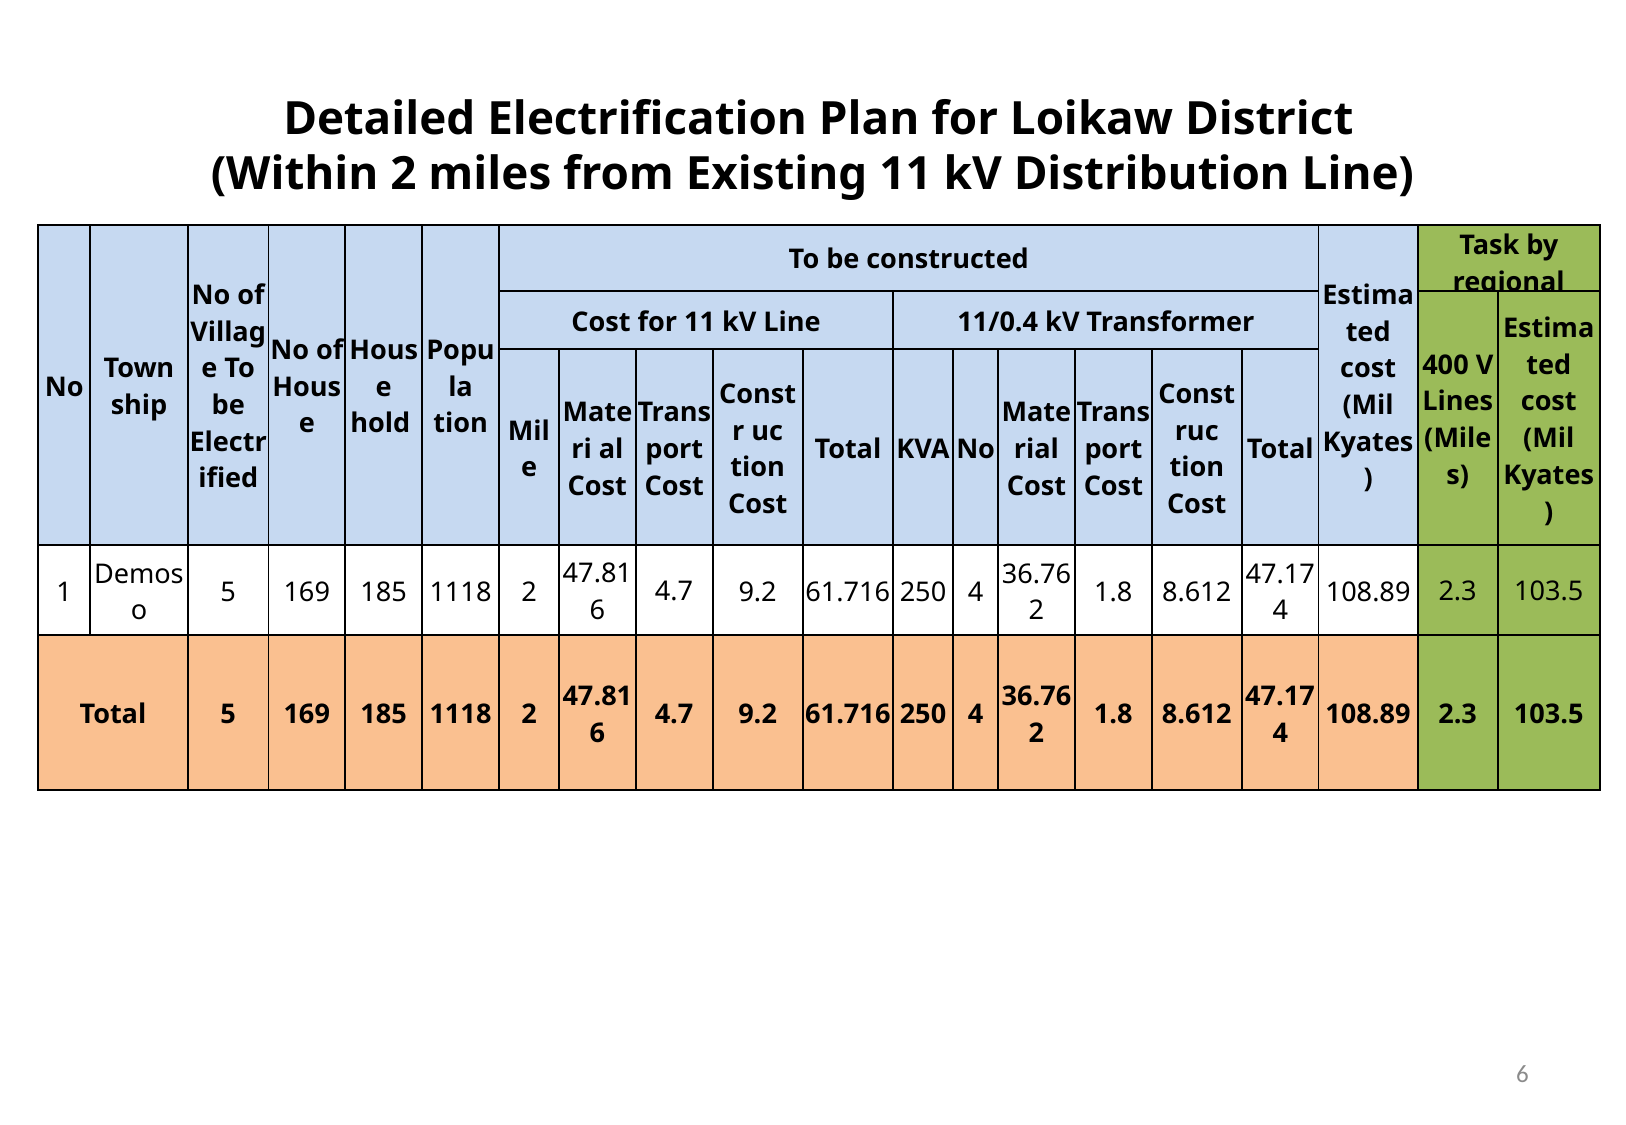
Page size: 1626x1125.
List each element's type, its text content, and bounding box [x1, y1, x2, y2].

table_cell Total [804, 350, 892, 544]
table_cell Material Cost [999, 350, 1074, 544]
table_cell Demoso [91, 546, 187, 634]
table_cell 2 [500, 546, 558, 634]
table_cell 2.3 [1419, 546, 1497, 634]
table_cell 8.612 [1153, 636, 1241, 789]
table_cell No [954, 350, 997, 544]
table_cell Construc tion Cost [1153, 350, 1241, 544]
table_cell 4.7 [637, 636, 712, 789]
table_cell 36.762 [999, 546, 1074, 634]
table_cell 108.89 [1319, 546, 1417, 634]
table_cell 61.716 [804, 636, 892, 789]
table_cell 1118 [423, 546, 498, 634]
table_cell 1.8 [1076, 636, 1151, 789]
table_cell Cost for 11 kV Line [500, 292, 892, 348]
table_cell 9.2 [714, 636, 802, 789]
table_cell 400 V Lines (Miles) [1419, 292, 1497, 544]
table_cell 8.612 [1153, 546, 1241, 634]
table_cell 169 [269, 546, 344, 634]
table_cell Materi al Cost [560, 350, 635, 544]
table_cell 5 [189, 546, 268, 634]
table_cell Transport Cost [637, 350, 712, 544]
table_header No [39, 226, 89, 544]
table_cell 1.8 [1076, 546, 1151, 634]
table_cell 36.762 [999, 636, 1074, 789]
table_cell 2.3 [1419, 636, 1497, 789]
table_cell Mile [500, 350, 558, 544]
table_cell Estimated cost (Mil Kyates) [1499, 292, 1599, 544]
table_header Town ship [91, 226, 187, 544]
table_cell 47.174 [1243, 546, 1318, 634]
table_header Popula tion [423, 226, 498, 544]
table_header House hold [346, 226, 421, 544]
table_header To be constructed [500, 226, 1318, 290]
text_box Detailed Electrification Plan for Loikaw District (Within 2 miles from Existing 11 kV Distribution Line) [50, 81, 1575, 207]
table_header Estimated cost (Mil Kyates) [1319, 226, 1417, 544]
table_cell 169 [269, 636, 344, 789]
table_cell 250 [894, 636, 952, 789]
table_cell 4.7 [637, 546, 712, 634]
table_header Task by regional [1419, 226, 1599, 290]
table_cell 5 [189, 636, 268, 789]
table_cell 47.816 [560, 546, 635, 634]
table_cell 47.816 [560, 636, 635, 789]
table_cell 185 [346, 546, 421, 634]
table_cell Total [1243, 350, 1318, 544]
table_cell 11/0.4 kV Transformer [894, 292, 1318, 348]
table_cell 103.5 [1499, 546, 1599, 634]
table_cell Constr uc tion Cost [714, 350, 802, 544]
table_cell 103.5 [1499, 636, 1599, 789]
table_cell 1118 [423, 636, 498, 789]
table_cell 1 [39, 546, 89, 634]
table_cell 9.2 [714, 546, 802, 634]
table_cell 4 [954, 636, 997, 789]
slide_number 6 [1164, 1042, 1544, 1103]
table_cell 185 [346, 636, 421, 789]
table_cell 61.716 [804, 546, 892, 634]
table_cell 2 [500, 636, 558, 789]
table_cell 47.174 [1243, 636, 1318, 789]
table_header No of House [269, 226, 344, 544]
table_header No of Village To be Electrified [189, 226, 268, 544]
table_cell 4 [954, 546, 997, 634]
table_cell 108.89 [1319, 636, 1417, 789]
table_cell Total [39, 636, 187, 789]
table_cell Transport Cost [1076, 350, 1151, 544]
table_cell KVA [894, 350, 952, 544]
table_cell 250 [894, 546, 952, 634]
